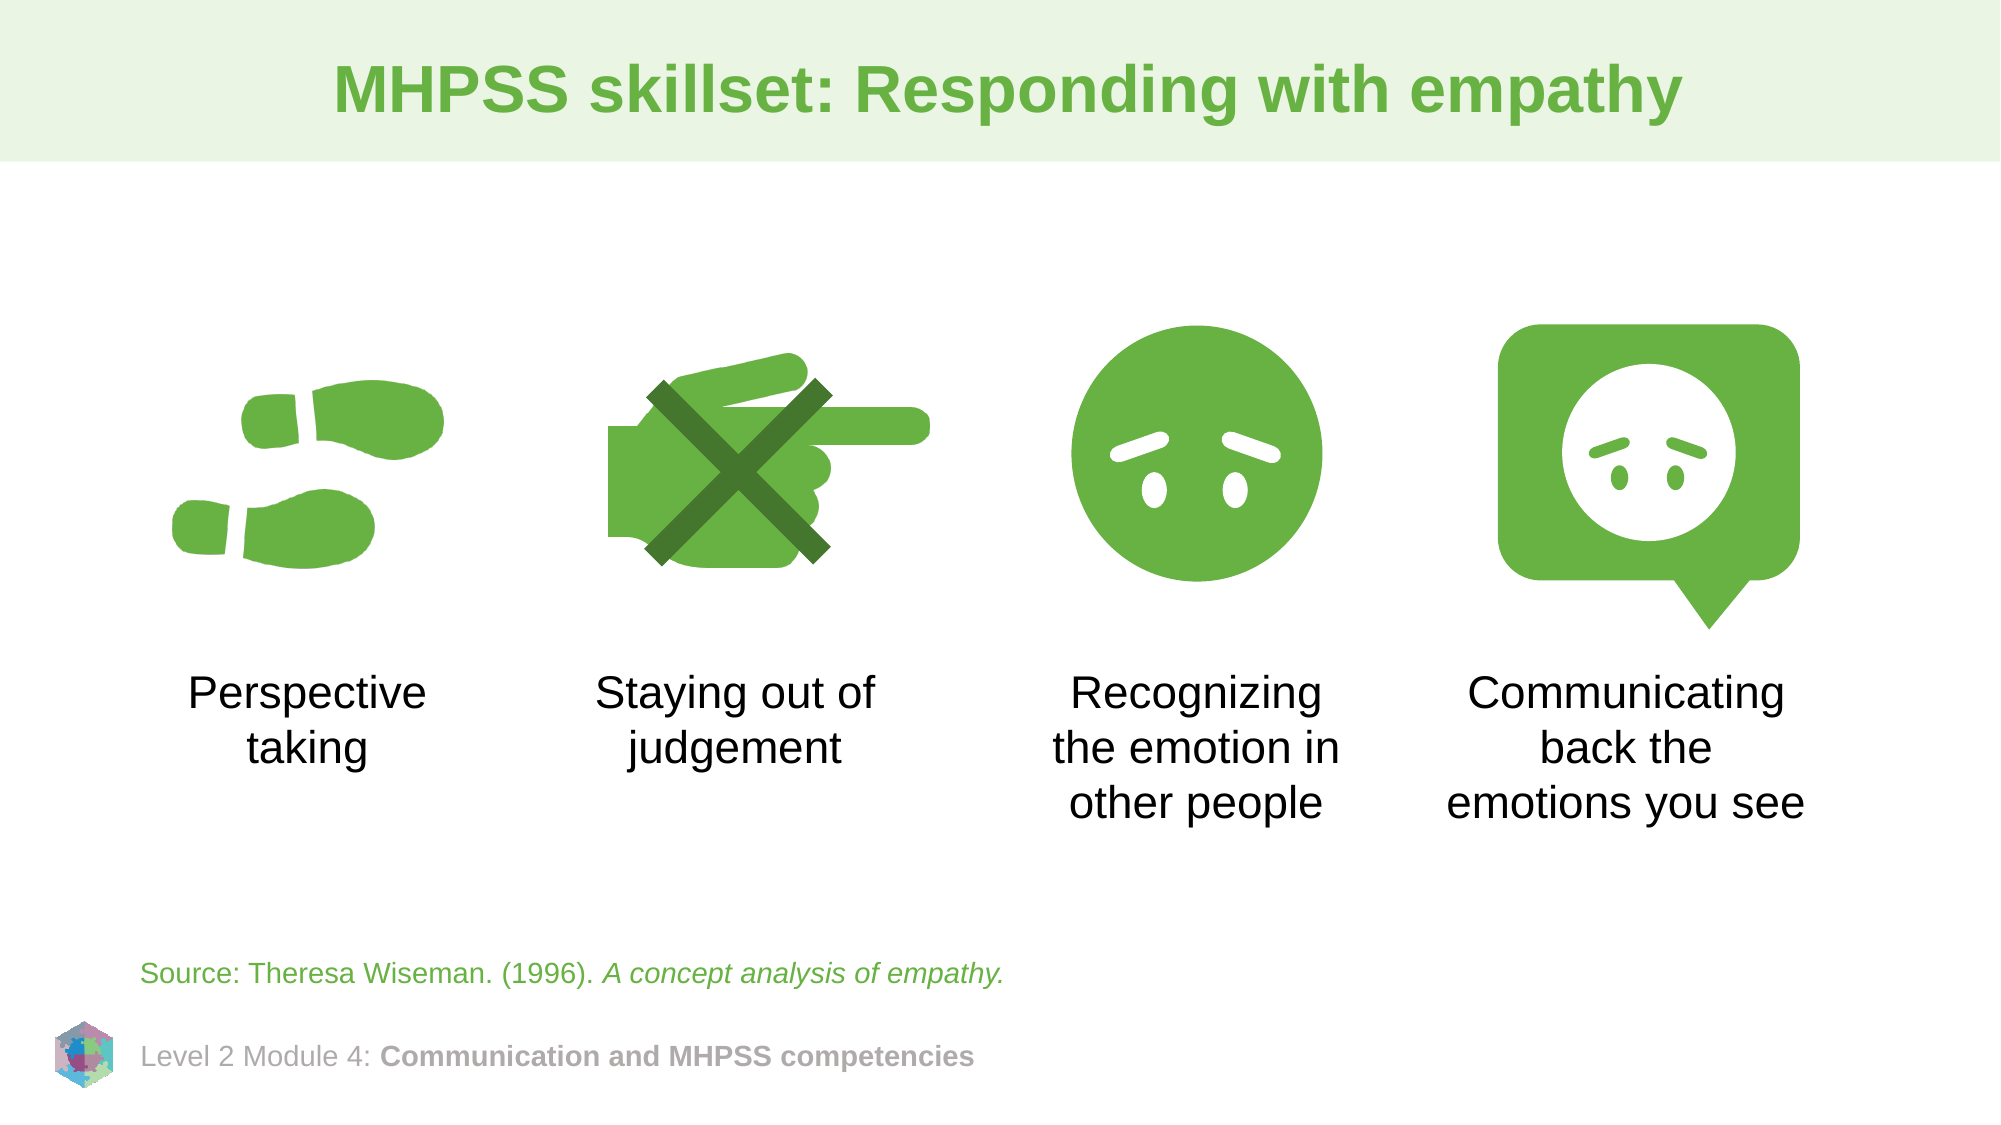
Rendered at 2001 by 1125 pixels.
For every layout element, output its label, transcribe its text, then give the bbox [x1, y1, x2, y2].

picture [55, 1021, 113, 1088]
text_box Staying out of judgement [566, 655, 904, 781]
text_box Perspective taking [132, 655, 483, 781]
text_box [1496, 323, 1801, 632]
text_box Source: Theresa Wiseman. (1996). A concept analysis of empathy. [124, 947, 1259, 997]
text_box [1562, 363, 1736, 542]
picture [159, 326, 456, 622]
title MHPSS skillset: Responding with empathy [137, 19, 1863, 163]
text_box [573, 276, 953, 644]
text_box Communicating back the emotions you see [1426, 655, 1827, 836]
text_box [1071, 325, 1323, 582]
text_box Recognizing the emotion in other people [1027, 655, 1366, 836]
